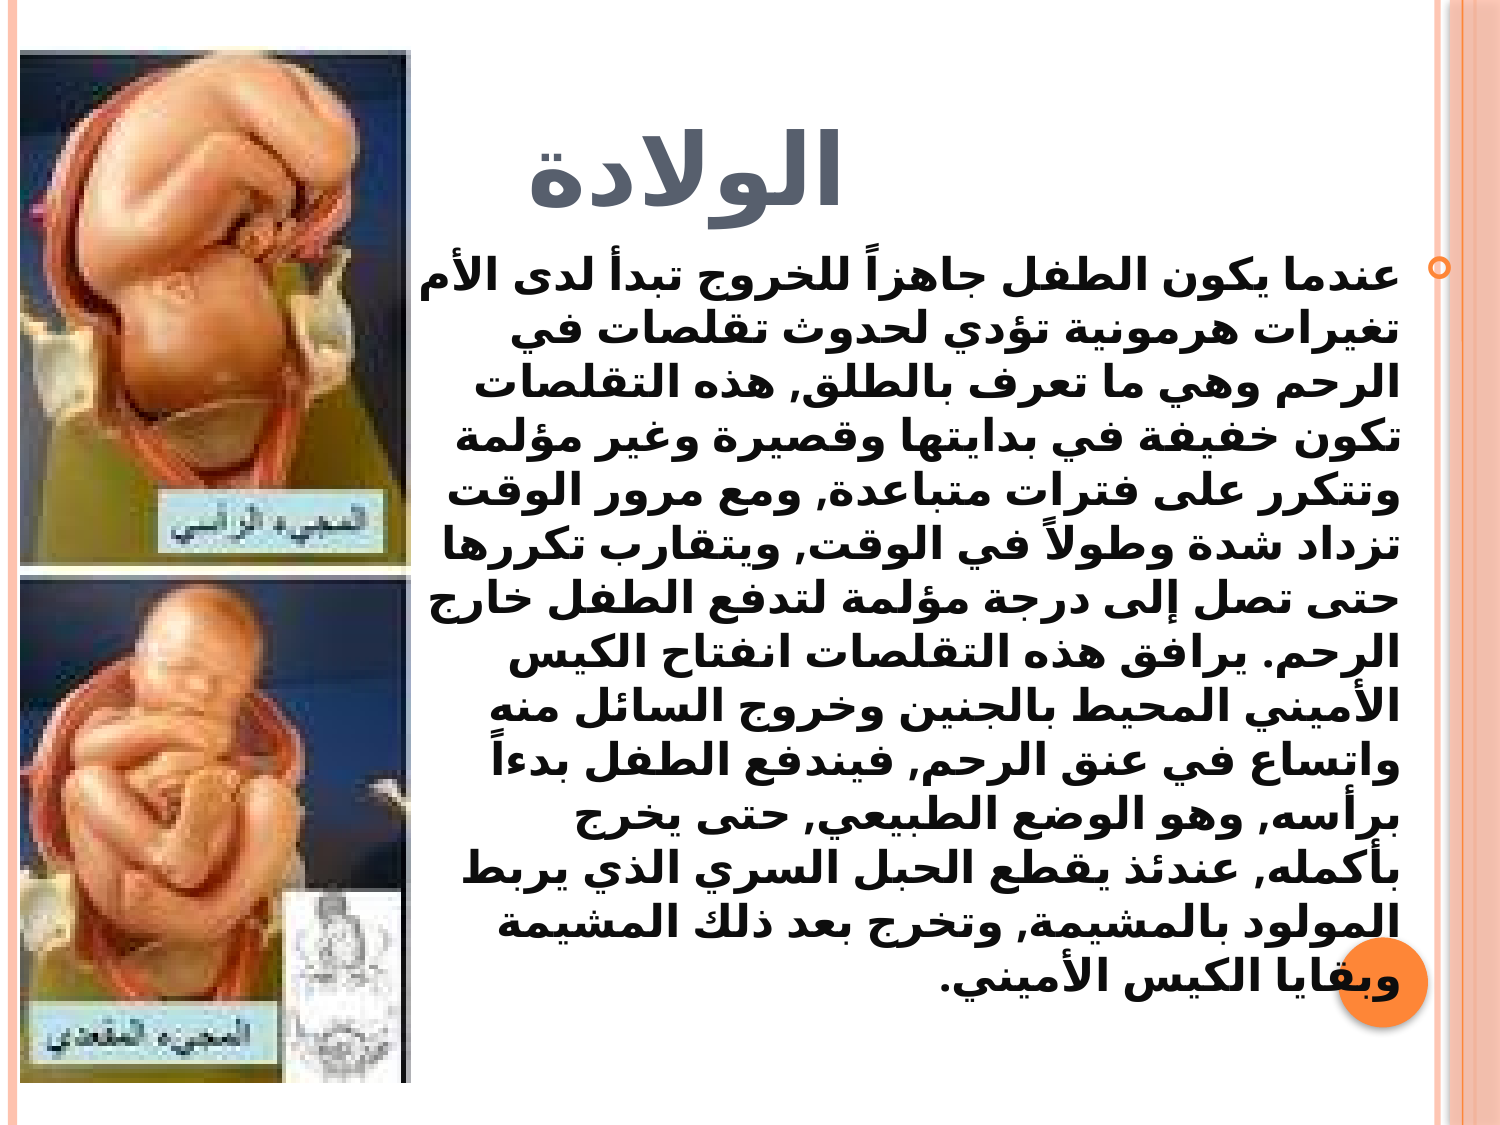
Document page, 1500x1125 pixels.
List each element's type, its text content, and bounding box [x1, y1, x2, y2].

title الولادة [413, 45, 1300, 233]
picture [19, 46, 411, 1083]
list عندما يكون الطفل جاهزاً للخروج تبدأ لدى الأم تغيرات هرمونية تؤدي لحدوث تقلصات في الرحم وهي ما تعرف بالطلق, هذه التقلصات تكون خفيفة في بدايتها وقصيرة وغير مؤلمة وتتكرر على فترات متباعدة, ومع مرور الوقت تزداد شدة وطولاً في الوقت, ويتقارب تكررها حتى تصل إلى درجة مؤلمة لتدفع الطفل خارج الرحم. يرافق هذه التقلصات انفتاح الكيس الأميني المحيط بالجنين وخروج السائل منه واتساع في عنق الرحم, فيندفع الطفل بدءاً برأسه, وهو الوضع الطبيعي, حتى يخرج بأكمله, عندئذ يقطع الحبل السري الذي يربط المولود بالمشيمة, وتخرج بعد ذلك المشيمة وبقايا الكيس الأميني. [417, 237, 1466, 1025]
